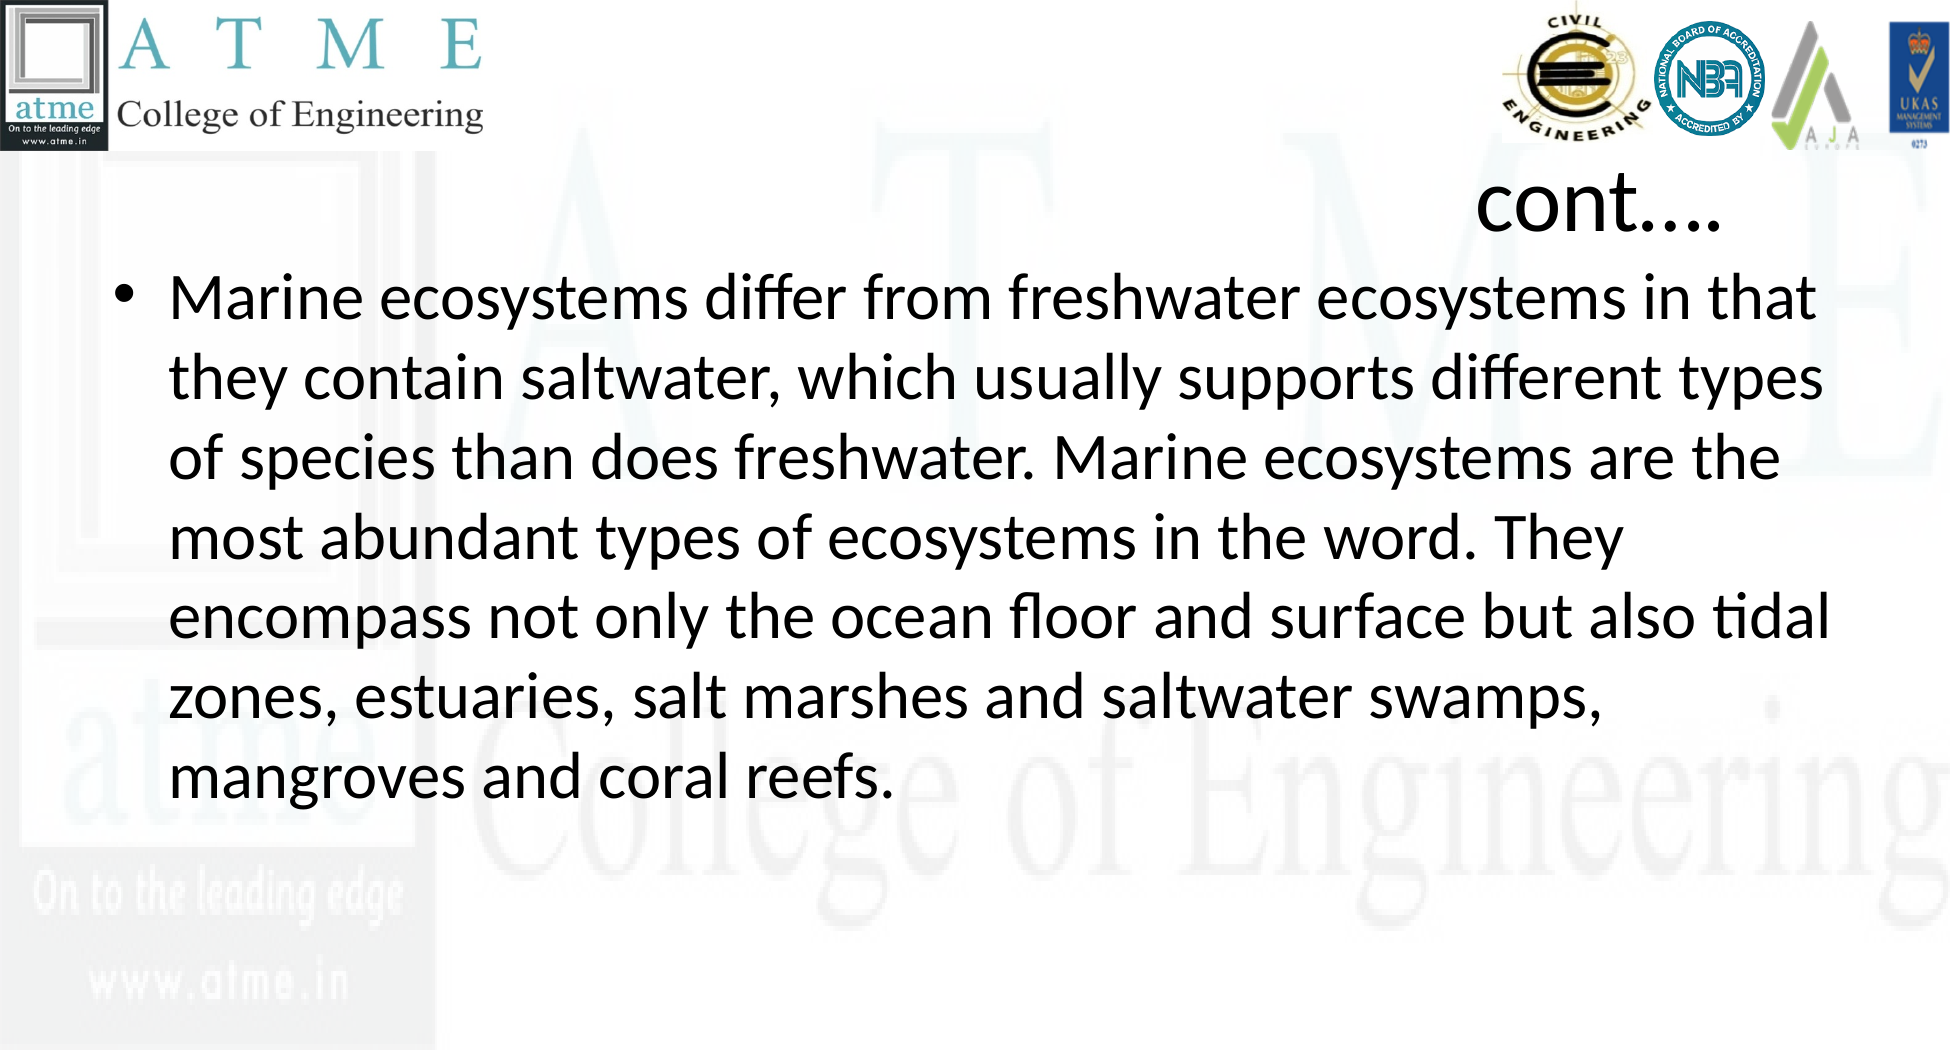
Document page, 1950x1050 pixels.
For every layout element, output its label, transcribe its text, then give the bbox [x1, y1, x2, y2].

list Marine ecosystems differ from freshwater ecosystems in that they contain saltwater, which usually supports different types of species than does freshwater. Marine ecosystems are the most abundant types of ecosystems in the word. They encompass not only the ocean floor and surface but also tidal zones, estuaries, salt marshes and saltwater swamps, mangroves and coral reefs. [97, 245, 1853, 938]
picture [1741, 109, 1746, 120]
picture [1502, 0, 1653, 144]
picture [1713, 82, 1766, 137]
picture [1771, 20, 1950, 151]
picture [1753, 88, 1759, 95]
picture [1719, 124, 1725, 131]
picture [1749, 96, 1754, 104]
title cont…. [1348, 107, 1853, 245]
picture [1725, 29, 1731, 36]
picture [1654, 20, 1751, 137]
picture [1713, 20, 1766, 76]
picture [0, 0, 483, 151]
